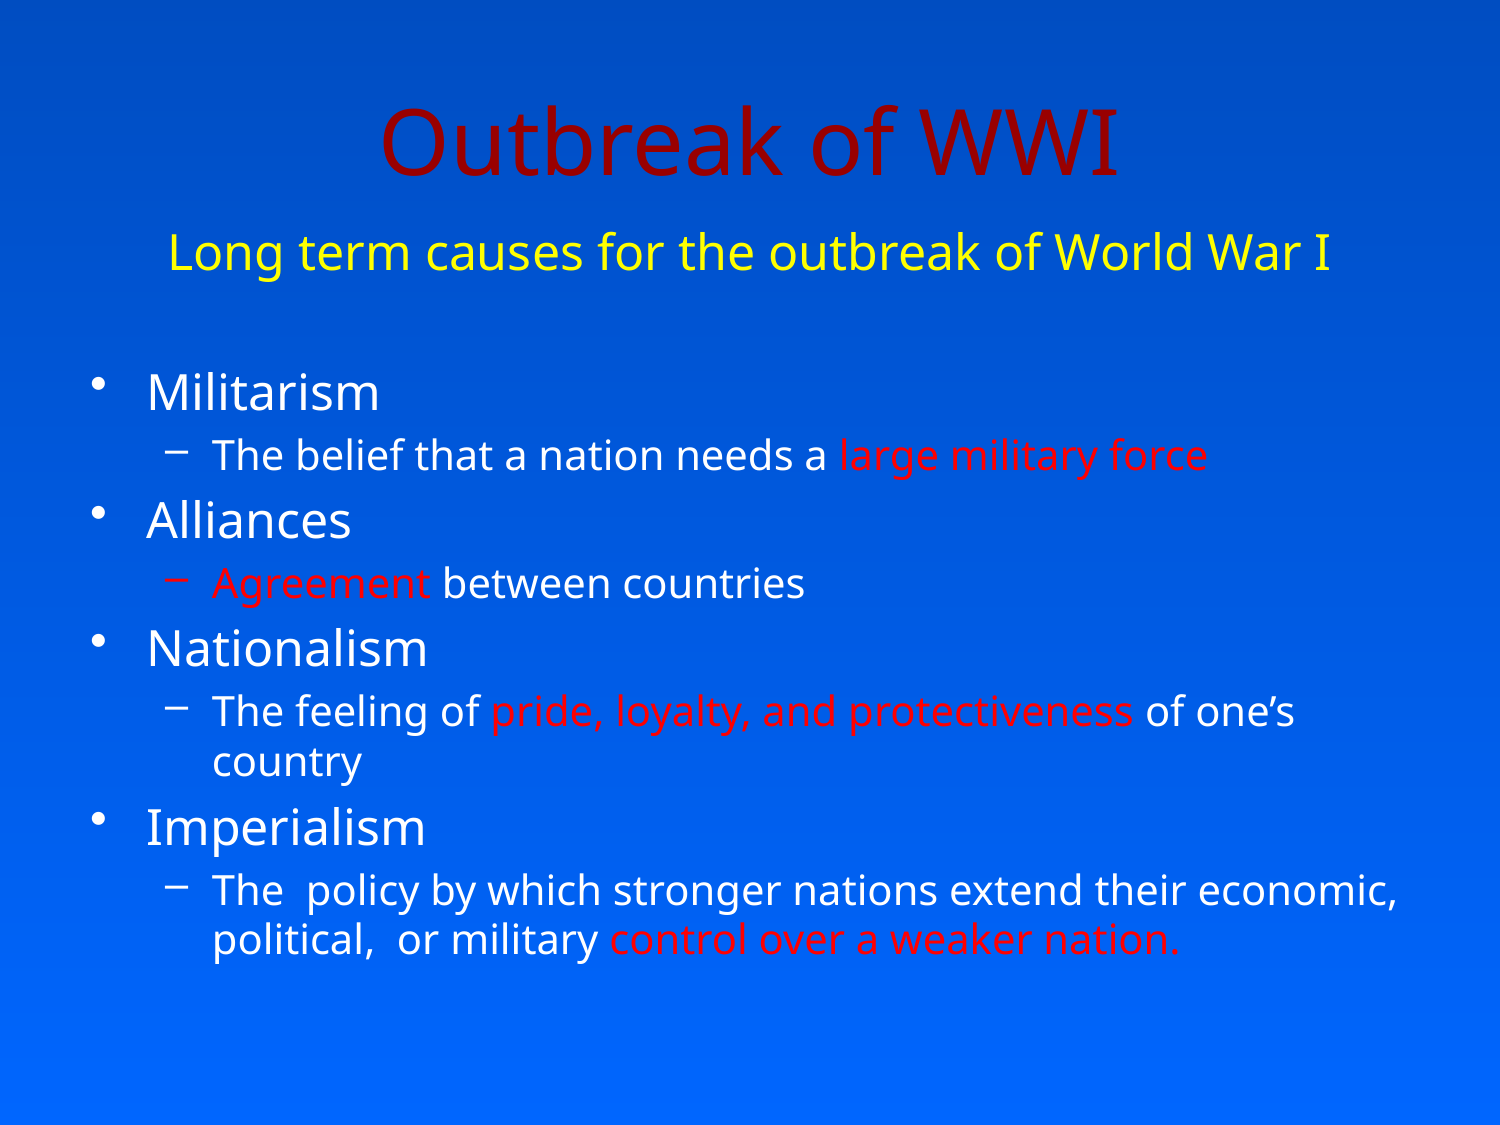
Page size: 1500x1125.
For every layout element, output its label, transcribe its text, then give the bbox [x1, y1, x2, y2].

title Outbreak of WWI [74, 44, 1426, 212]
list Long term causes for the outbreak of World War I Militarism The belief that a nation needs a large military force Alliances Agreement between countries Nationalism The feeling of pride, loyalty, and protectiveness of one’s country Imperialism The policy by which stronger nations extend their economic, political, or military control over a weaker nation. [74, 212, 1426, 1013]
